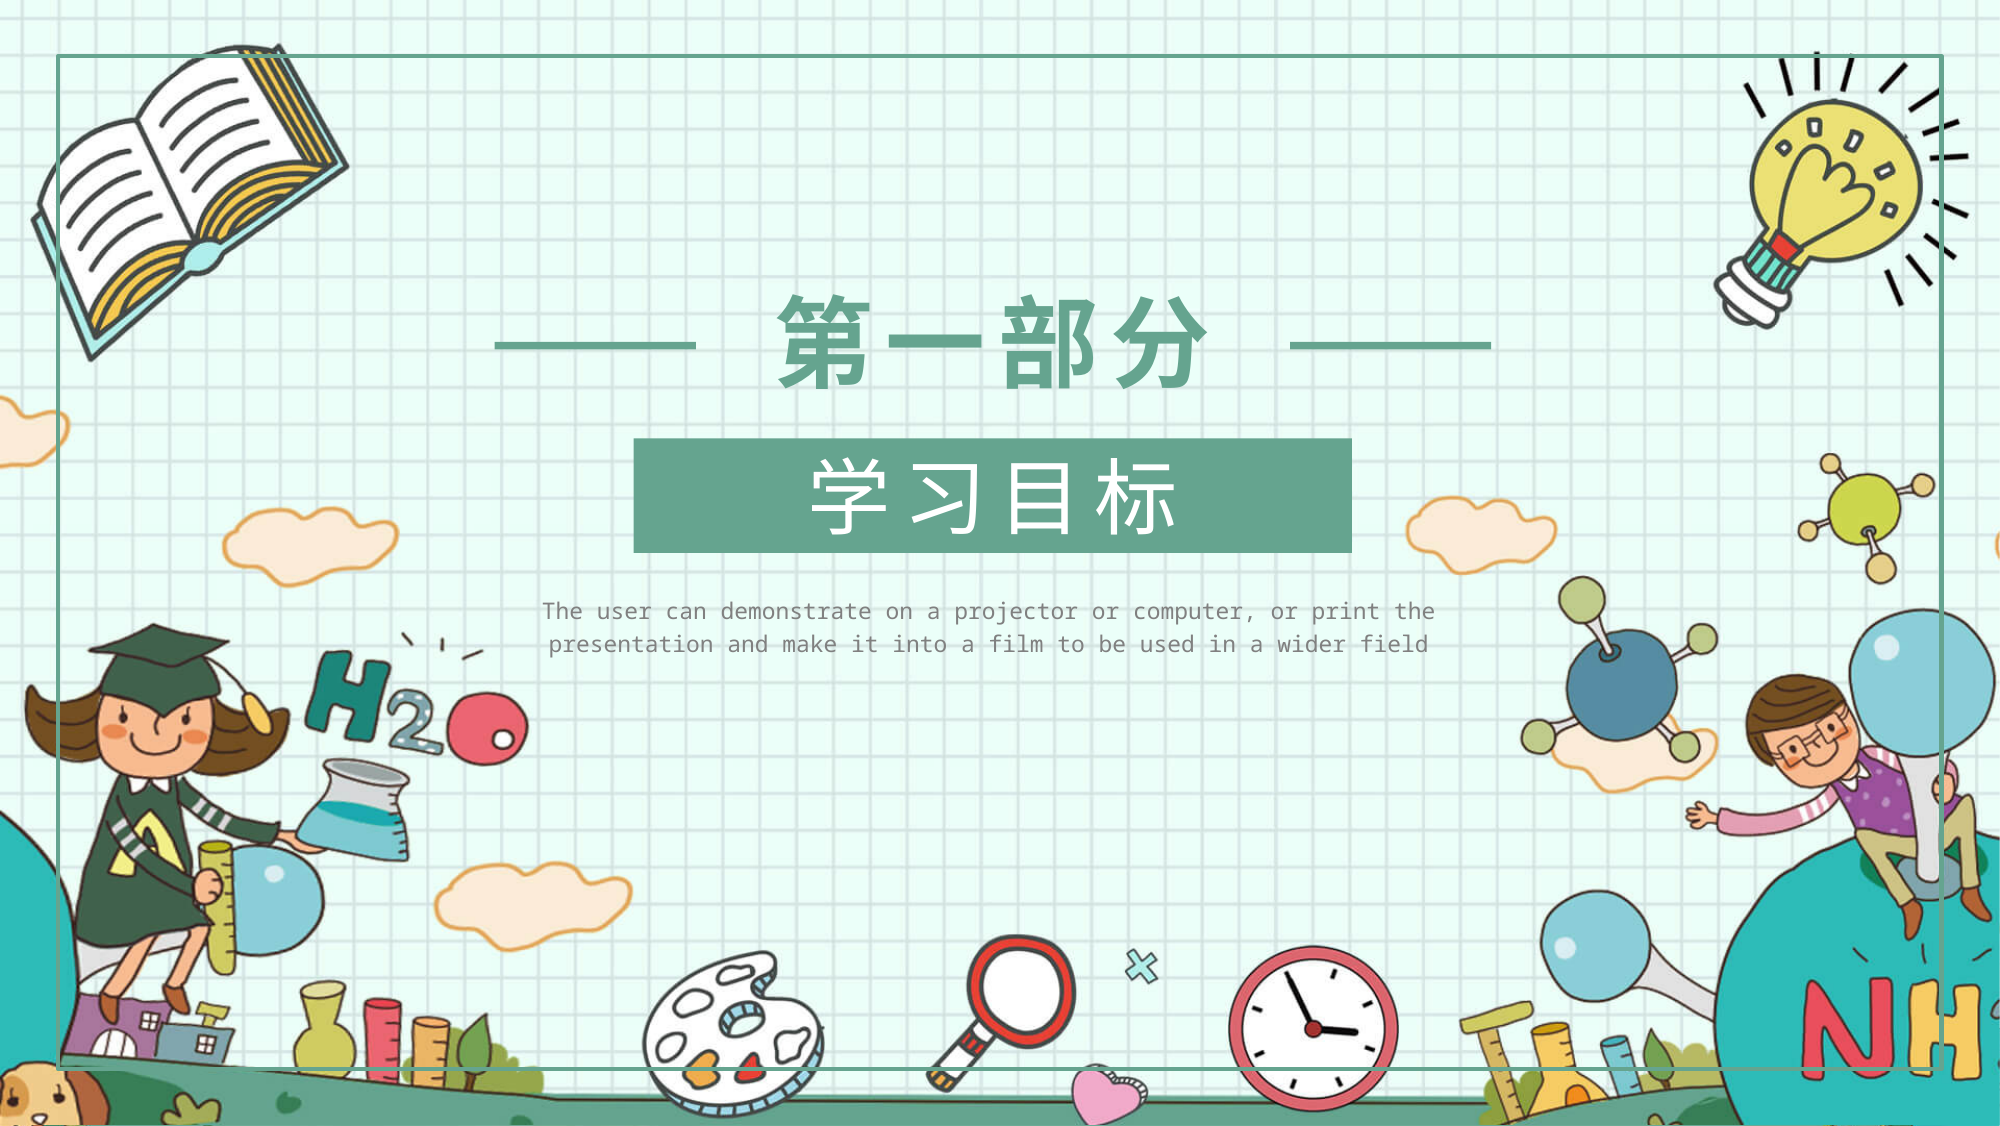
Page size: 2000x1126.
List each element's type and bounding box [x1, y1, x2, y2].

picture [0, 0, 2000, 1126]
text_box [494, 272, 1492, 410]
